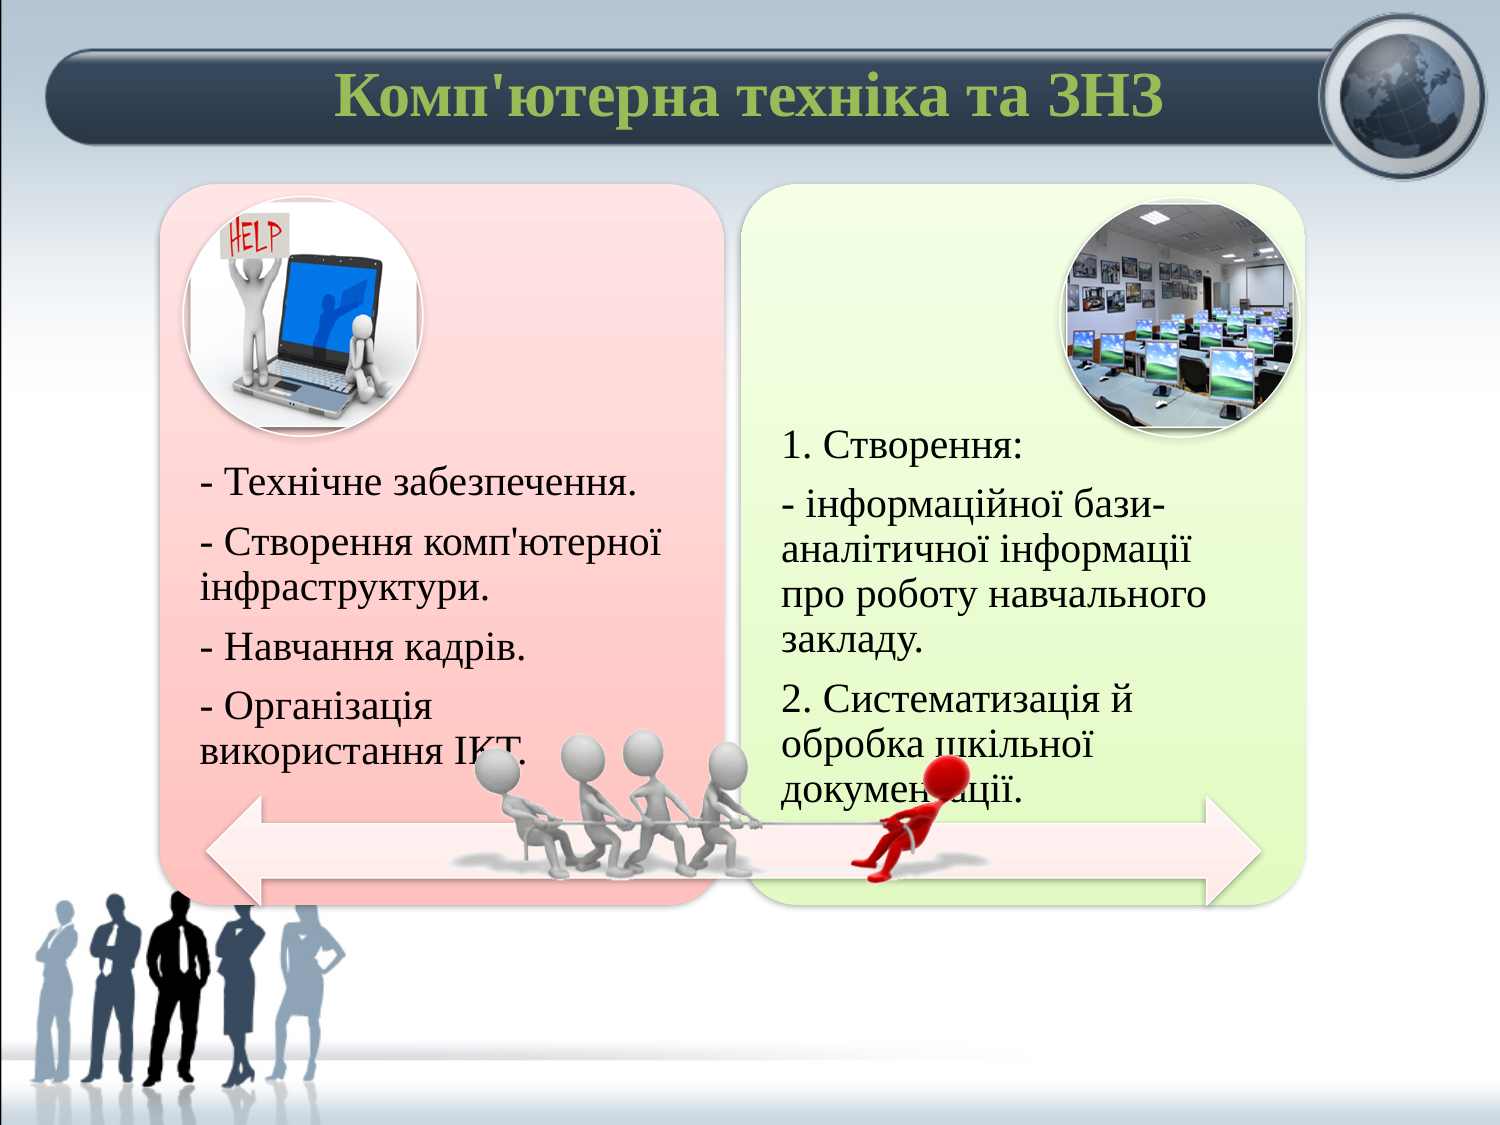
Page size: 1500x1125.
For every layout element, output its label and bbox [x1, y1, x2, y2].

picture [0, 0, 1500, 1125]
text_box [159, 184, 1306, 906]
